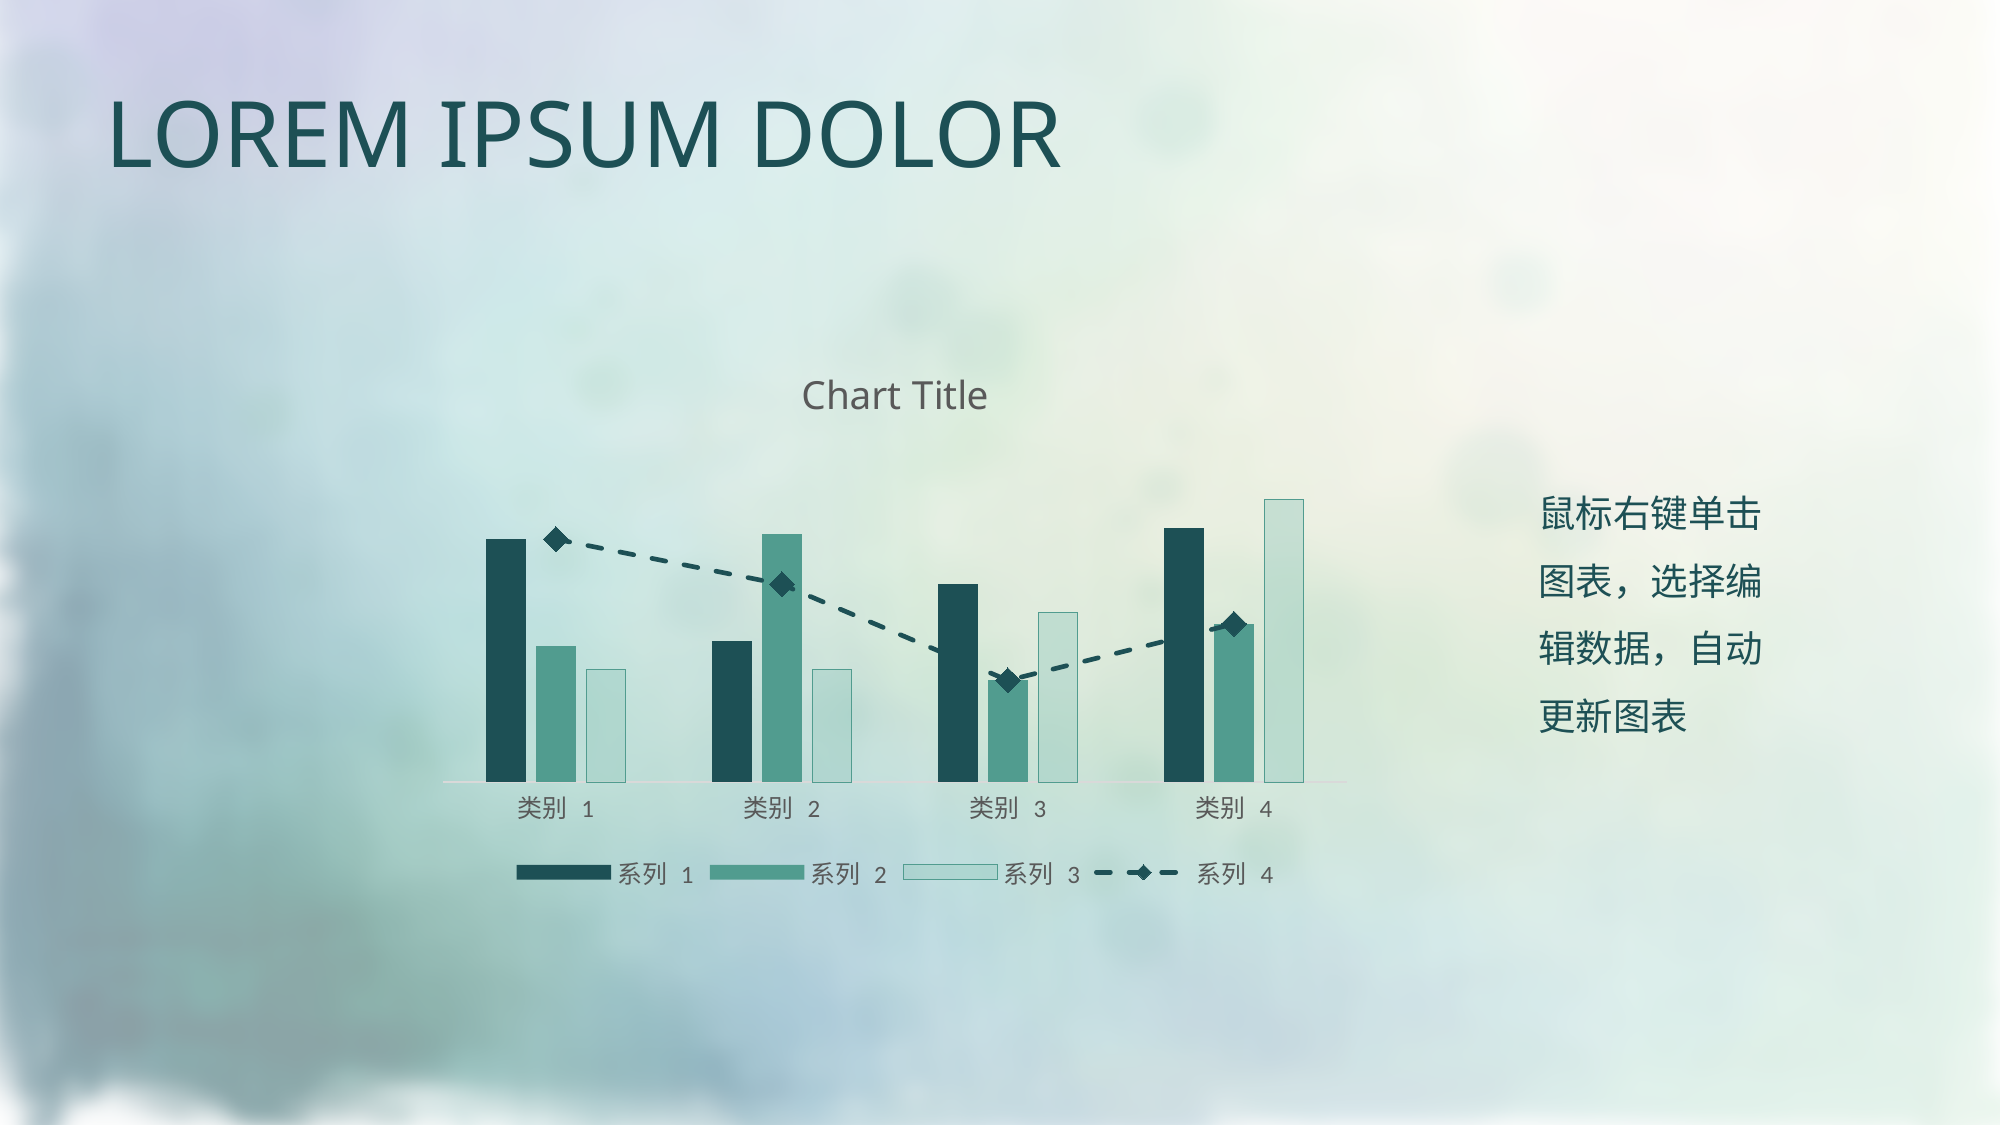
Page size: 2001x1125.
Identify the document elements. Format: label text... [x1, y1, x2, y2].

text_box 鼠标右键单击图表，选择编辑数据，自动更新图表 [1523, 460, 1806, 745]
text_box LOREM IPSUM DOLOR [90, 29, 1816, 247]
chart [424, 336, 1366, 898]
